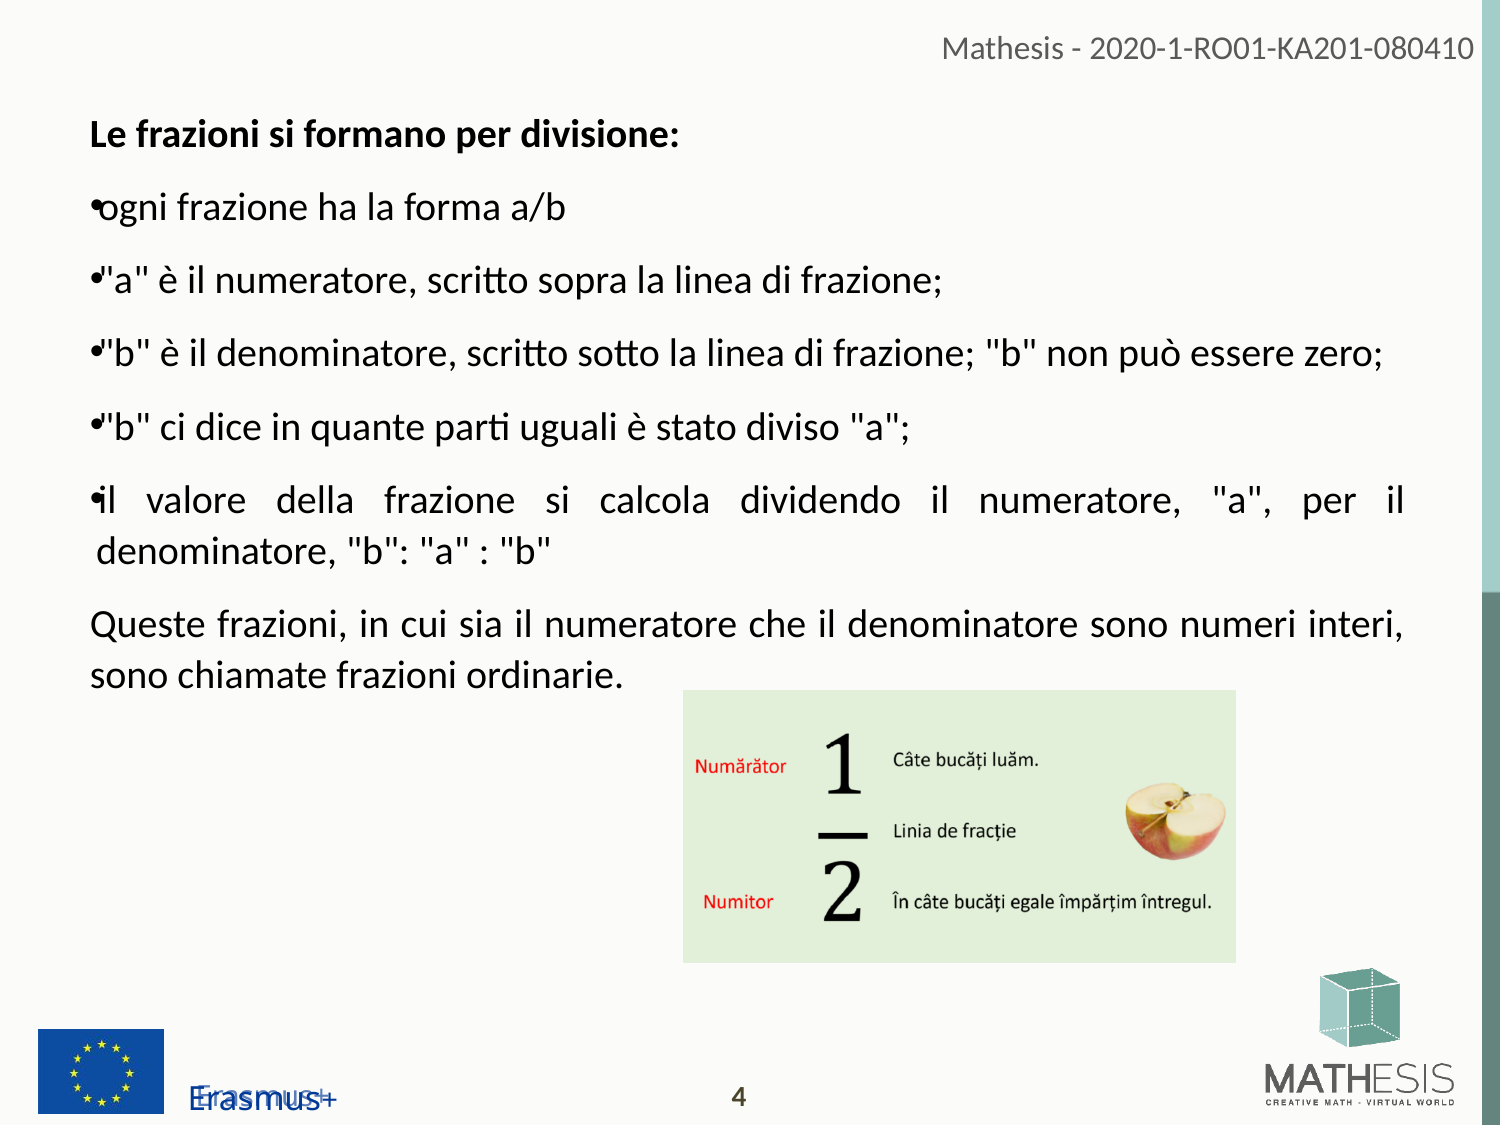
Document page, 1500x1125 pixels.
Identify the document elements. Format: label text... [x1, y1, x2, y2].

picture [38, 1029, 164, 1114]
picture [683, 690, 1237, 963]
list Le frazioni si formano per divisione: ogni frazione ha la forma a/b "a" è il numeratore, scritto sopra la linea di frazione; "b" è il denominatore, scritto sotto la linea di frazione; "b" non può essere zero; "b" ci dice in quante parti uguali è stato diviso "a"; il valore della frazione si calcola dividendo il numeratore, "a", per il denominatore, "b": "a" : "b" Queste frazioni, in cui sia il numeratore che il denominatore sono numeri interi, sono chiamate frazioni ordinarie. [75, 96, 1425, 759]
